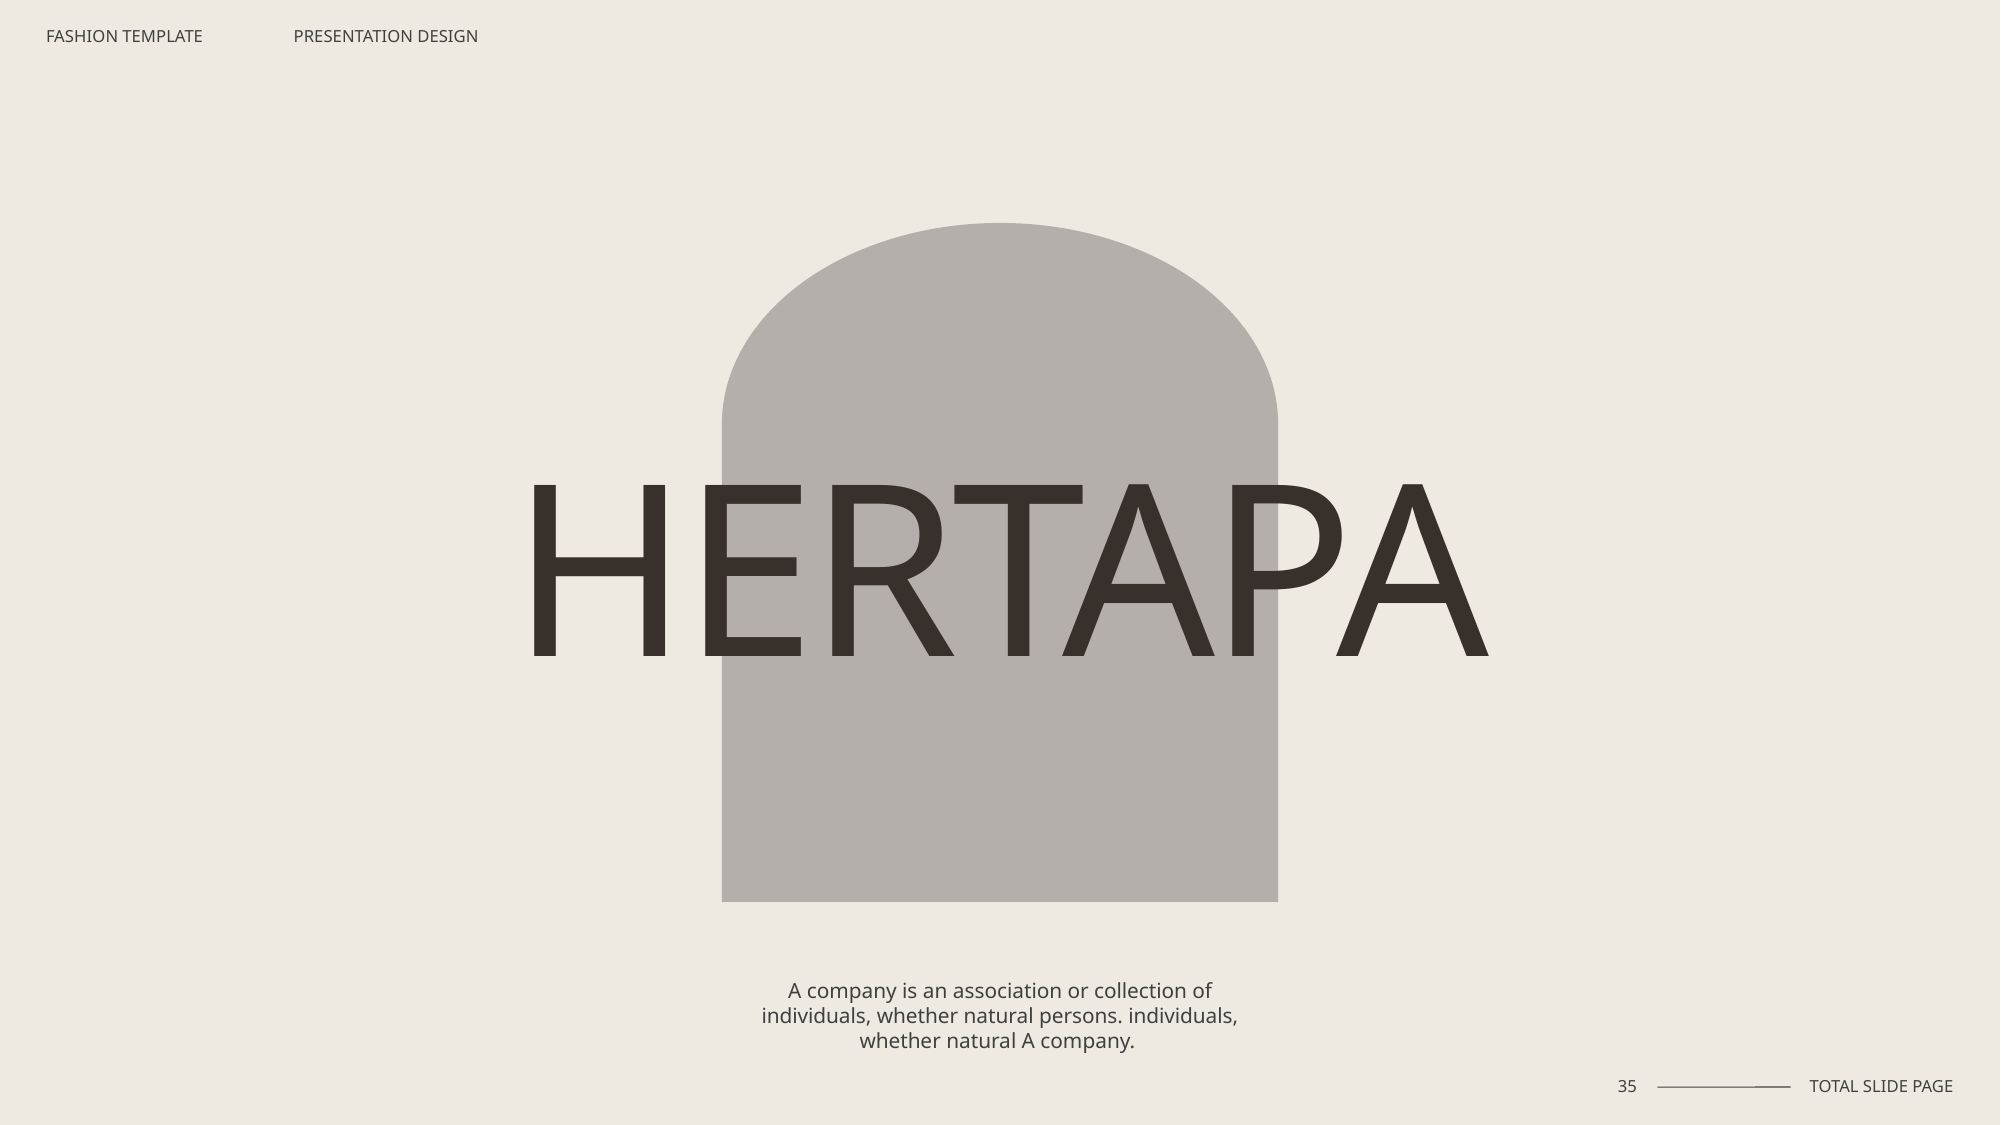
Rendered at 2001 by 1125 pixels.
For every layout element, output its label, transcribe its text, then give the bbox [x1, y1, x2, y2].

text_box HERTAPA [1279, 409, 1510, 712]
text_box FASHION TEMPLATE [31, 18, 227, 67]
text_box PRESENTATION DESIGN [268, 18, 494, 67]
text_box HERTAPA [489, 409, 721, 712]
text_box A company is an association or collection of individuals, whether natural persons. individuals, whether natural A company. [721, 970, 1279, 1058]
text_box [721, 222, 1279, 903]
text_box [1603, 1058, 1982, 1117]
